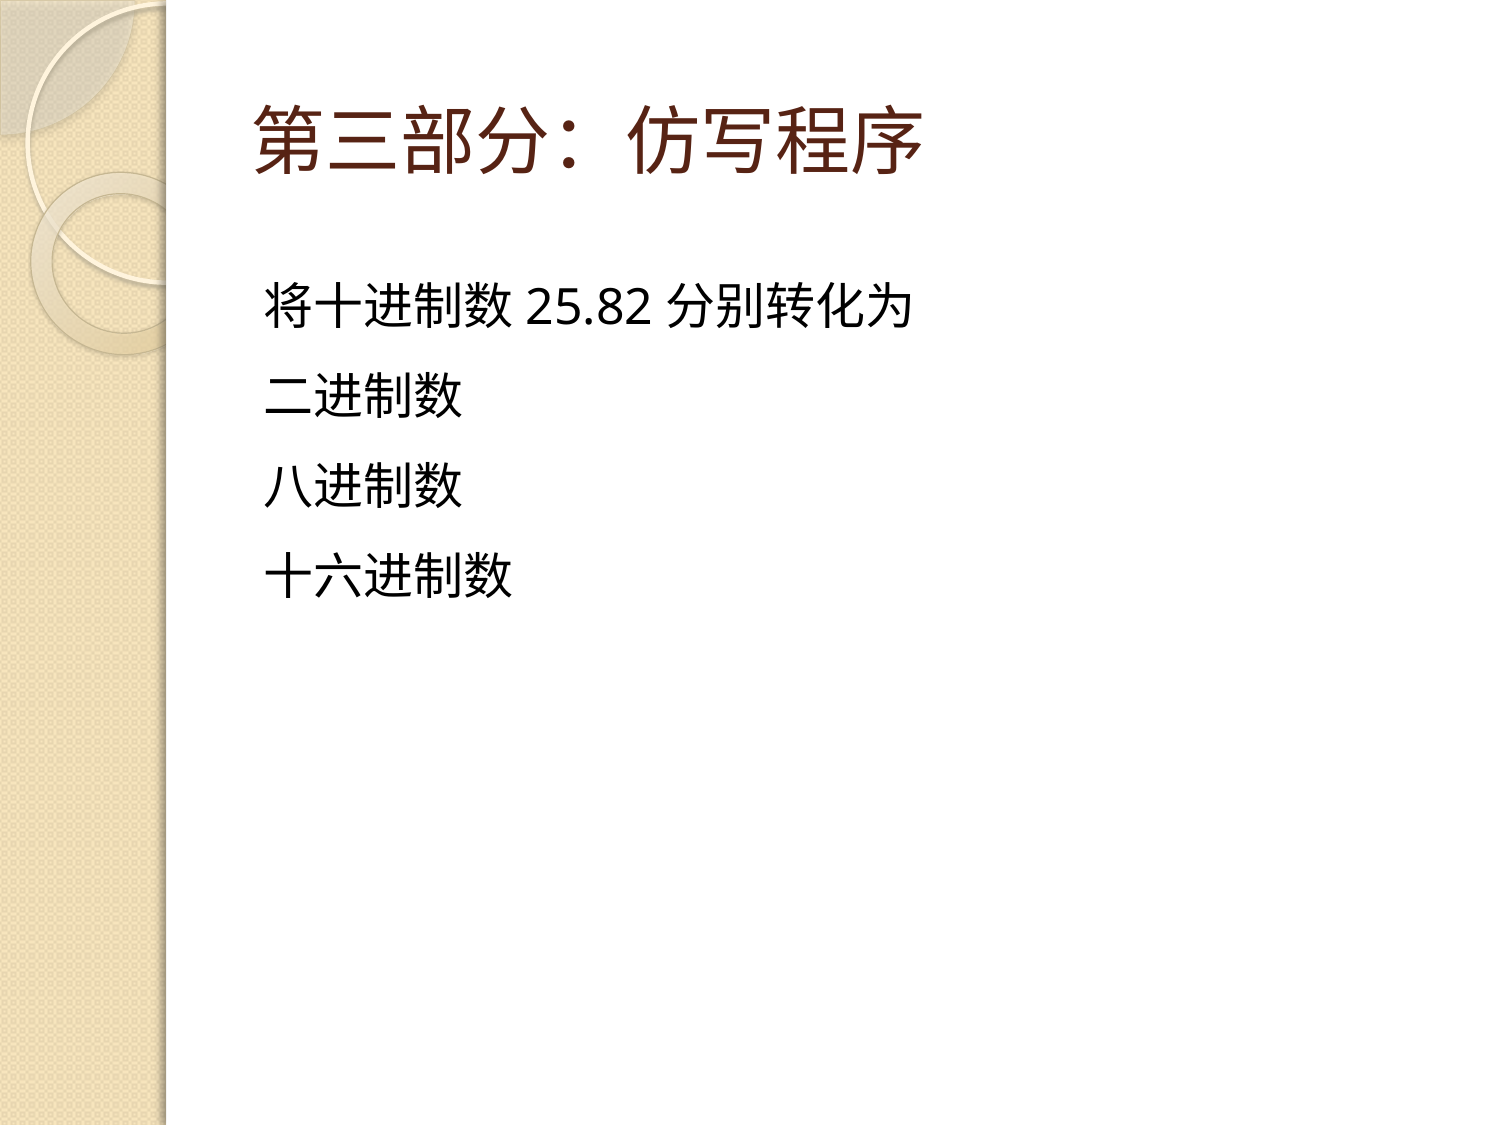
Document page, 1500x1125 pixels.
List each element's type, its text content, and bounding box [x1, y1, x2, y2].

title 第三部分：仿写程序 [235, 45, 1466, 233]
list 将十进制数25.82分别转化为 二进制数 八进制数 十六进制数 [235, 237, 1466, 1025]
